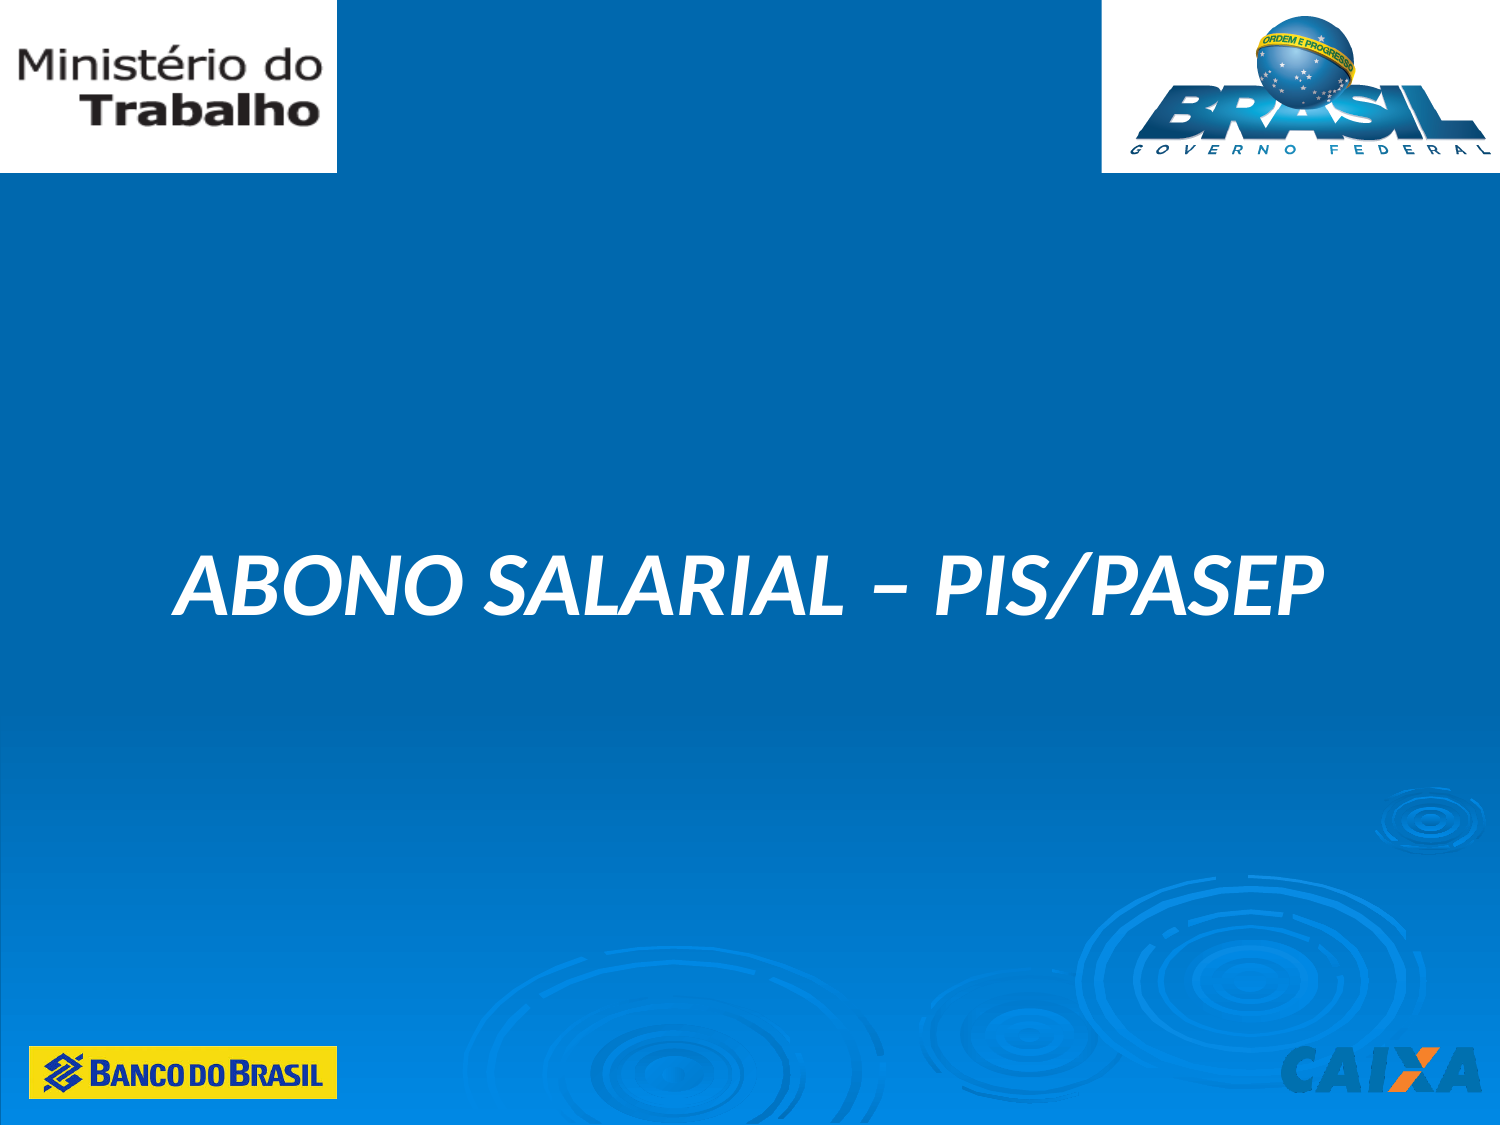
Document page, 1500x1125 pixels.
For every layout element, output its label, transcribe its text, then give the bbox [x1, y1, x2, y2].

picture [29, 1046, 337, 1099]
picture [0, 0, 337, 173]
picture [1101, 0, 1500, 173]
picture [1281, 1046, 1482, 1093]
text_box ABONO SALARIAL – PIS/PASEP [159, 416, 1341, 676]
